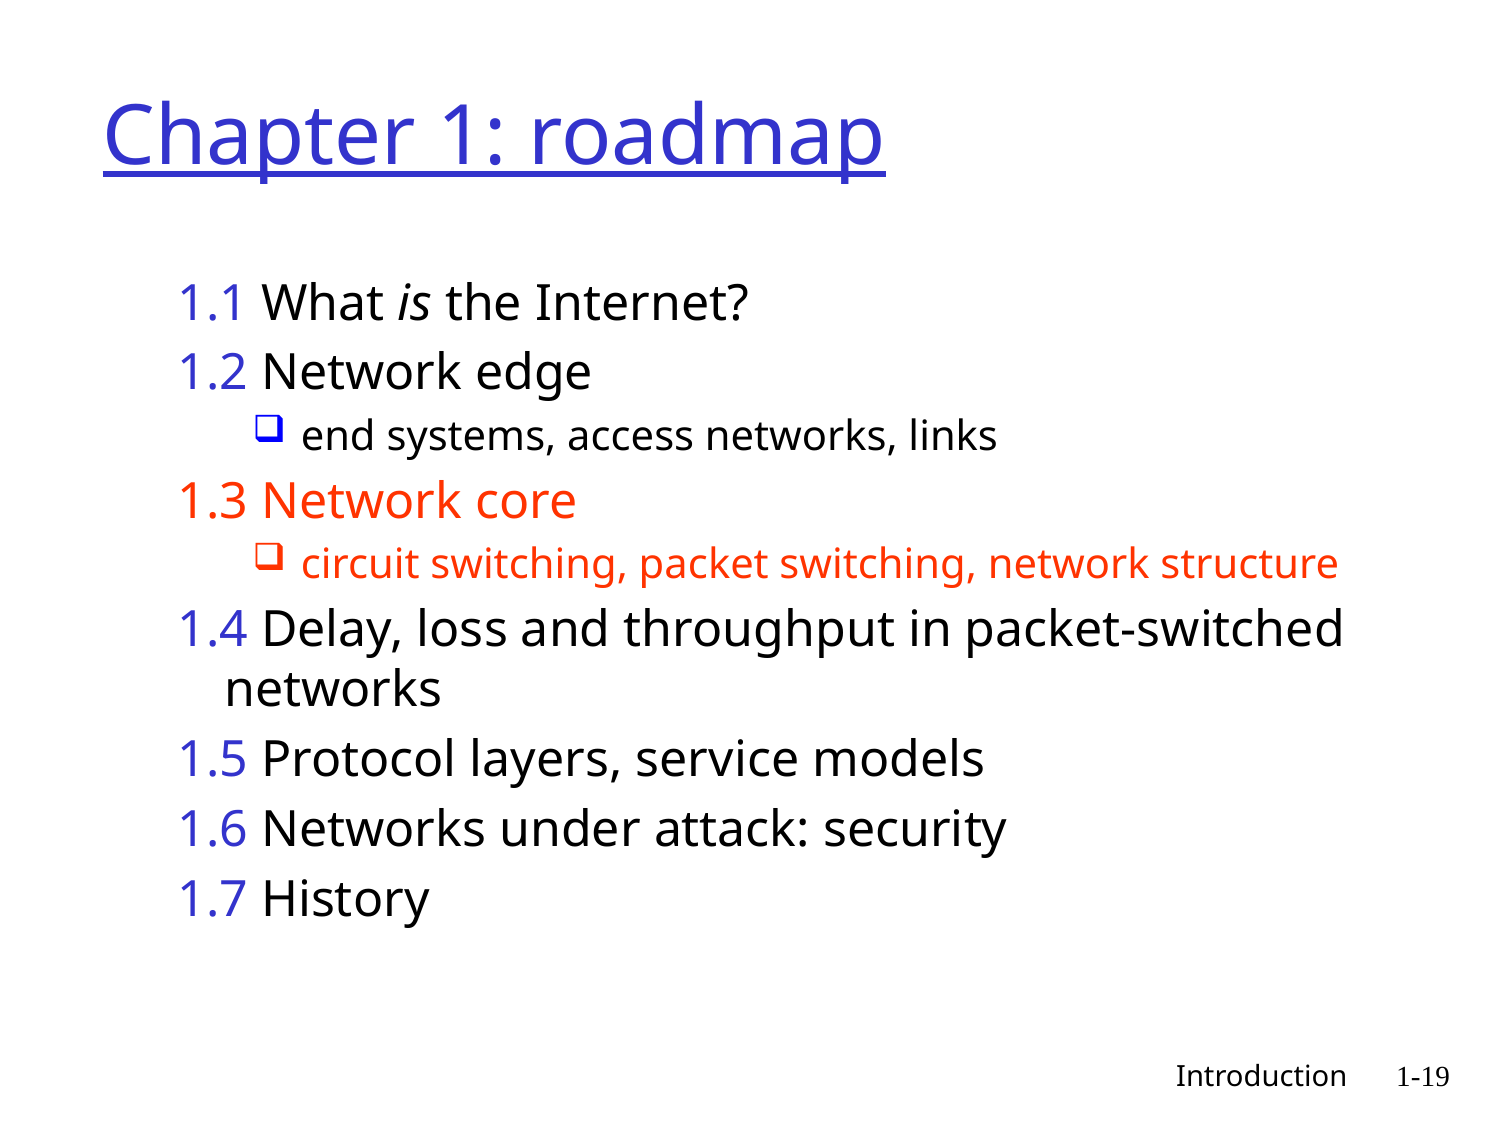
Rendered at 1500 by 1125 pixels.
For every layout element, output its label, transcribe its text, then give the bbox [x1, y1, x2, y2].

footer Introduction [887, 1049, 1362, 1125]
slide_number 1-19 [1362, 1049, 1466, 1125]
list 1.1 What is the Internet? 1.2 Network edge end systems, access networks, links 1.3 Network core circuit switching, packet switching, network structure 1.4 Delay, loss and throughput in packet-switched networks 1.5 Protocol layers, service models 1.6 Networks under attack: security 1.7 History [87, 262, 1435, 1026]
title Chapter 1: roadmap [87, 37, 1363, 226]
